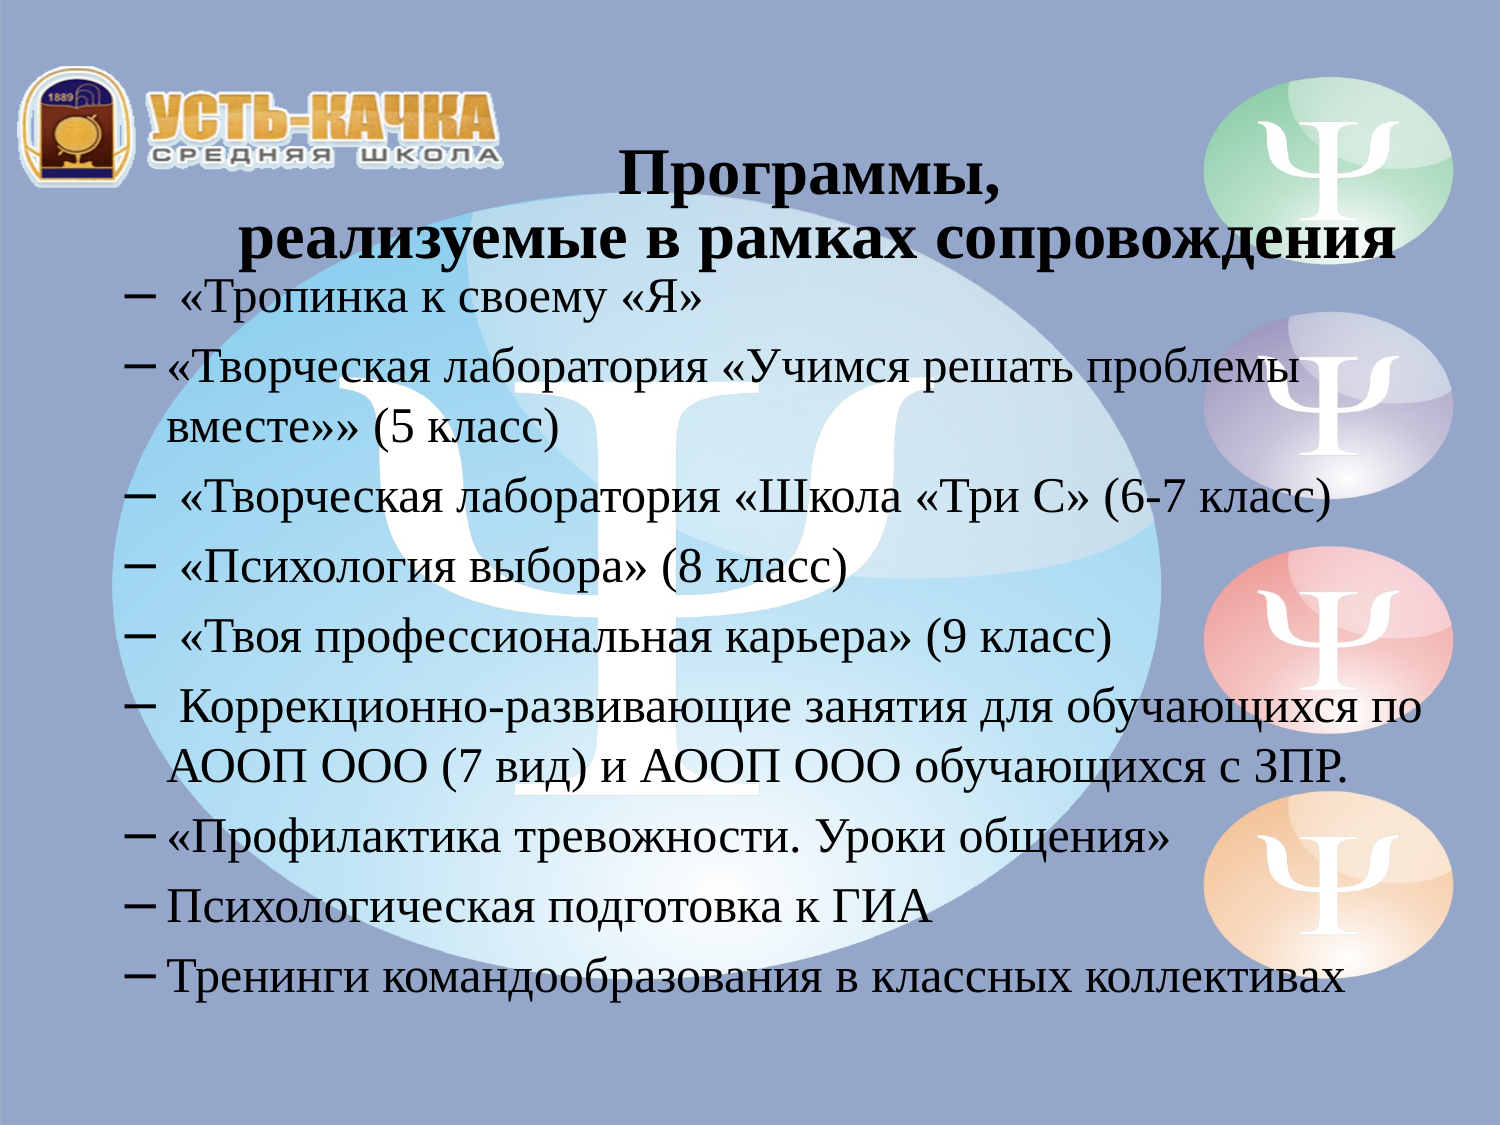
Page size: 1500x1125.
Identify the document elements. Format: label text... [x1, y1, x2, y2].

list «Тропинка к своему «Я» «Творческая лаборатория «Учимся решать проблемы вместе»» (5 класс) «Творческая лаборатория «Школа «Три С» (6-7 класс) «Психология выбора» (8 класс) «Твоя профессиональная карьера» (9 класс) Коррекционно-развивающие занятия для обучающихся по АООП ООО (7 вид) и АООП ООО обучающихся с ЗПР. «Профилактика тревожности. Уроки общения» Психологическая подготовка к ГИА Тренинги командообразования в классных коллективах [29, 255, 1471, 1006]
picture [17, 66, 505, 189]
title Программы, реализуемые в рамках сопровождения [174, 44, 1463, 255]
